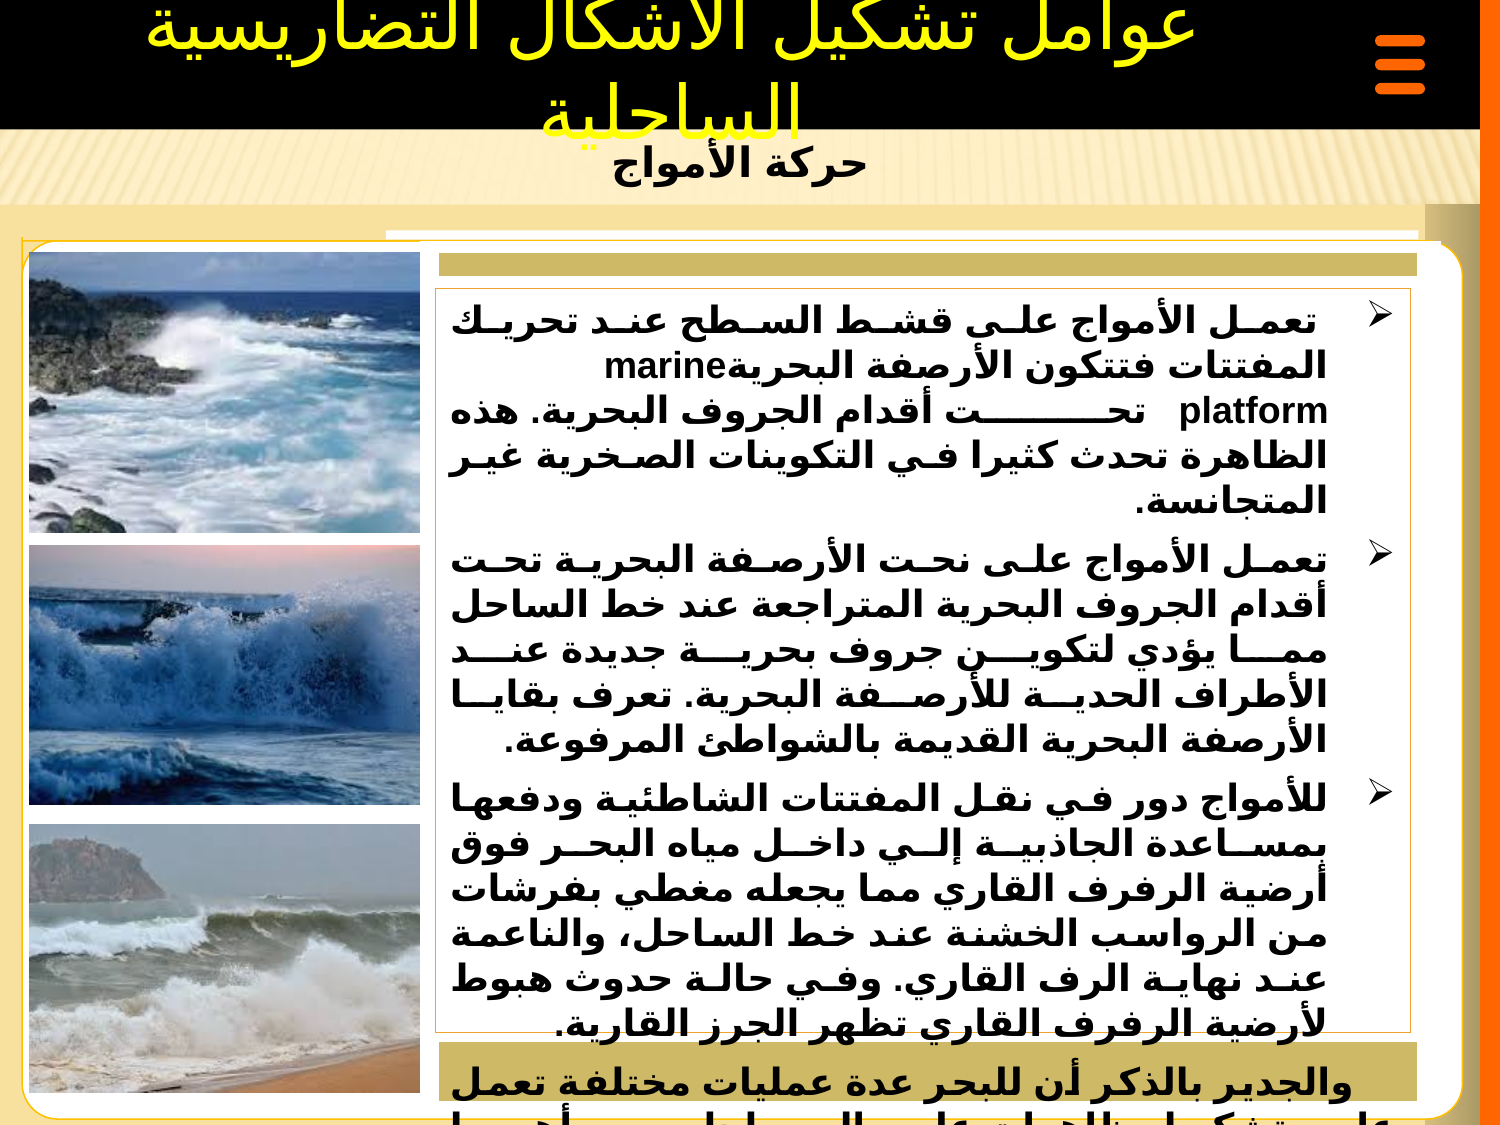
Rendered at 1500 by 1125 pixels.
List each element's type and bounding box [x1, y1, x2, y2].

picture [29, 824, 421, 1093]
text_box [0, 0, 1500, 1125]
text_box [419, 241, 1442, 1114]
picture [29, 252, 421, 533]
picture [29, 545, 421, 806]
